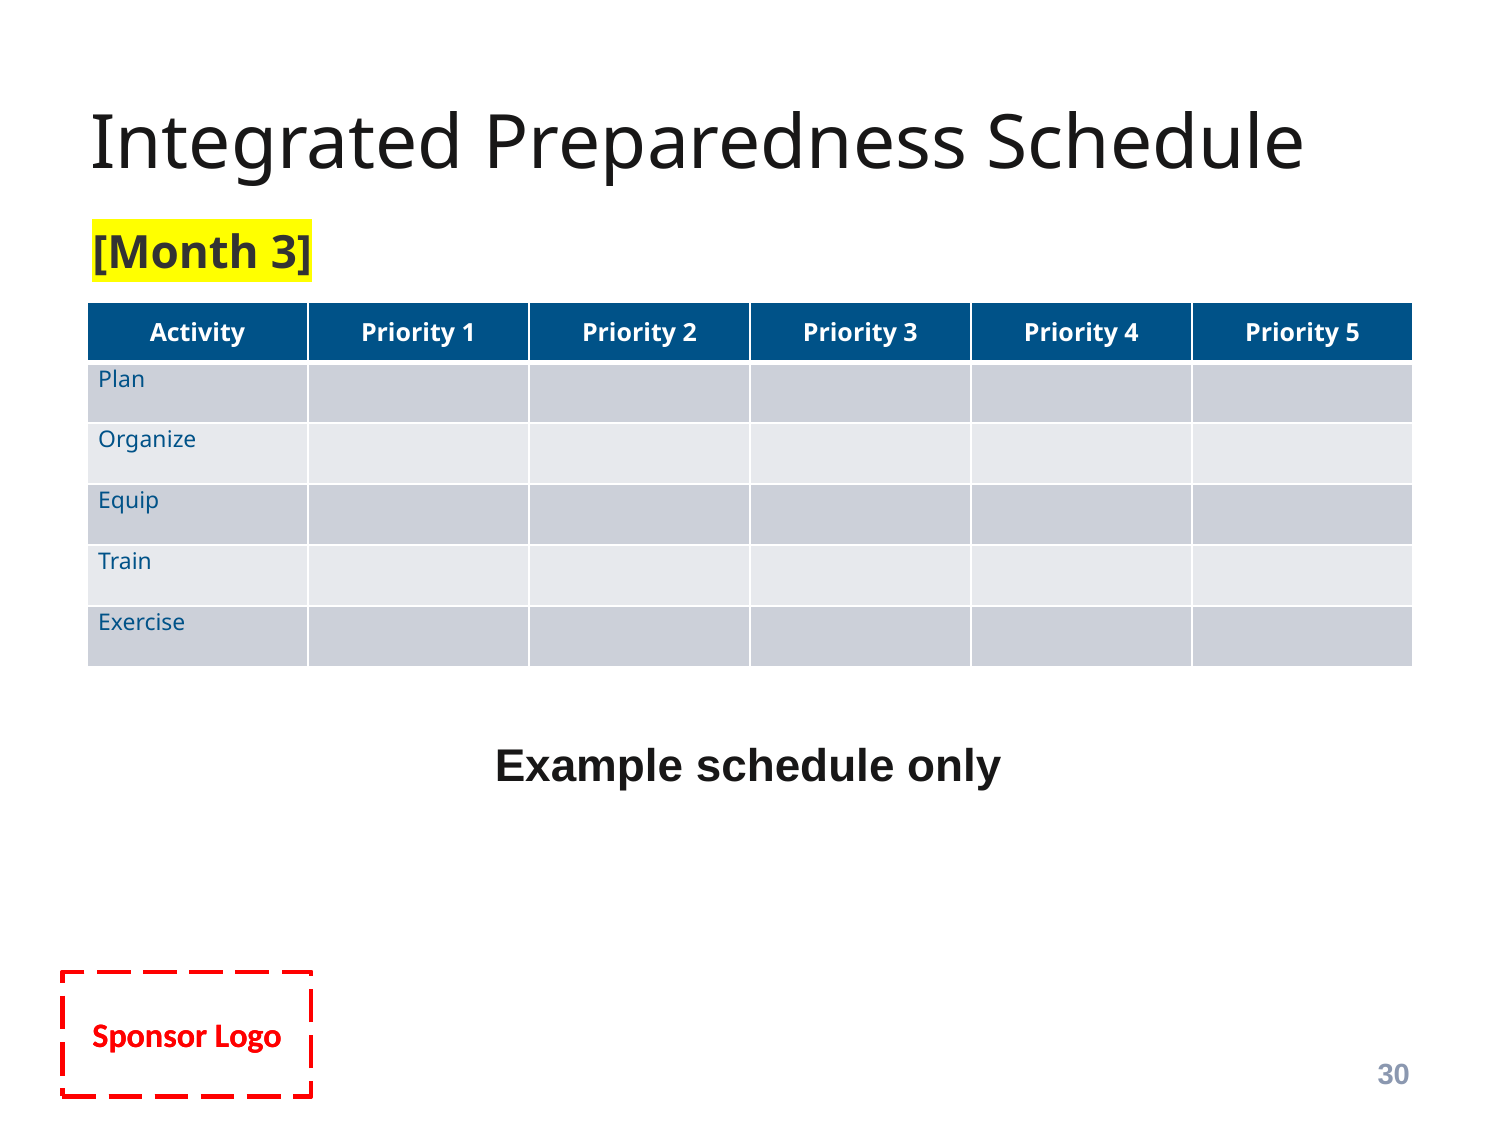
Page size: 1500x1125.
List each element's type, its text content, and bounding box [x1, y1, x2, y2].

table_cell Plan [88, 365, 307, 422]
table_cell [1193, 546, 1412, 605]
table_cell [1193, 607, 1412, 666]
table_cell [309, 607, 528, 666]
table_cell [1193, 365, 1412, 422]
table_cell [309, 546, 528, 605]
table_header Priority 2 [530, 303, 749, 360]
table_cell [972, 607, 1191, 666]
title Integrated Preparedness Schedule [75, 45, 1425, 233]
table_header Priority 3 [751, 303, 970, 360]
table_cell [530, 365, 749, 422]
table_cell [1193, 424, 1412, 483]
table_cell [972, 424, 1191, 483]
table_cell [972, 365, 1191, 422]
list Example schedule only [73, 693, 1424, 798]
table_cell [530, 485, 749, 544]
table_cell Organize [88, 424, 307, 483]
table_cell [309, 424, 528, 483]
table_cell [530, 424, 749, 483]
list [Month 3] [77, 180, 741, 285]
table_header Priority 5 [1193, 303, 1412, 360]
table_header Priority 1 [309, 303, 528, 360]
table_cell [530, 546, 749, 605]
table_cell [751, 365, 970, 422]
table_cell [1193, 485, 1412, 544]
table_cell [751, 546, 970, 605]
table_cell [751, 485, 970, 544]
table_cell [530, 607, 749, 666]
table_header Priority 4 [972, 303, 1191, 360]
table_cell [309, 485, 528, 544]
table_cell [751, 607, 970, 666]
table_cell Train [88, 546, 307, 605]
table_cell [309, 365, 528, 422]
table_cell [972, 546, 1191, 605]
table_cell [751, 424, 970, 483]
table_cell [972, 485, 1191, 544]
slide_number 30 [1074, 1042, 1425, 1103]
table_header Activity [88, 303, 307, 360]
table_cell Equip [88, 485, 307, 544]
table_cell Exercise [88, 607, 307, 666]
